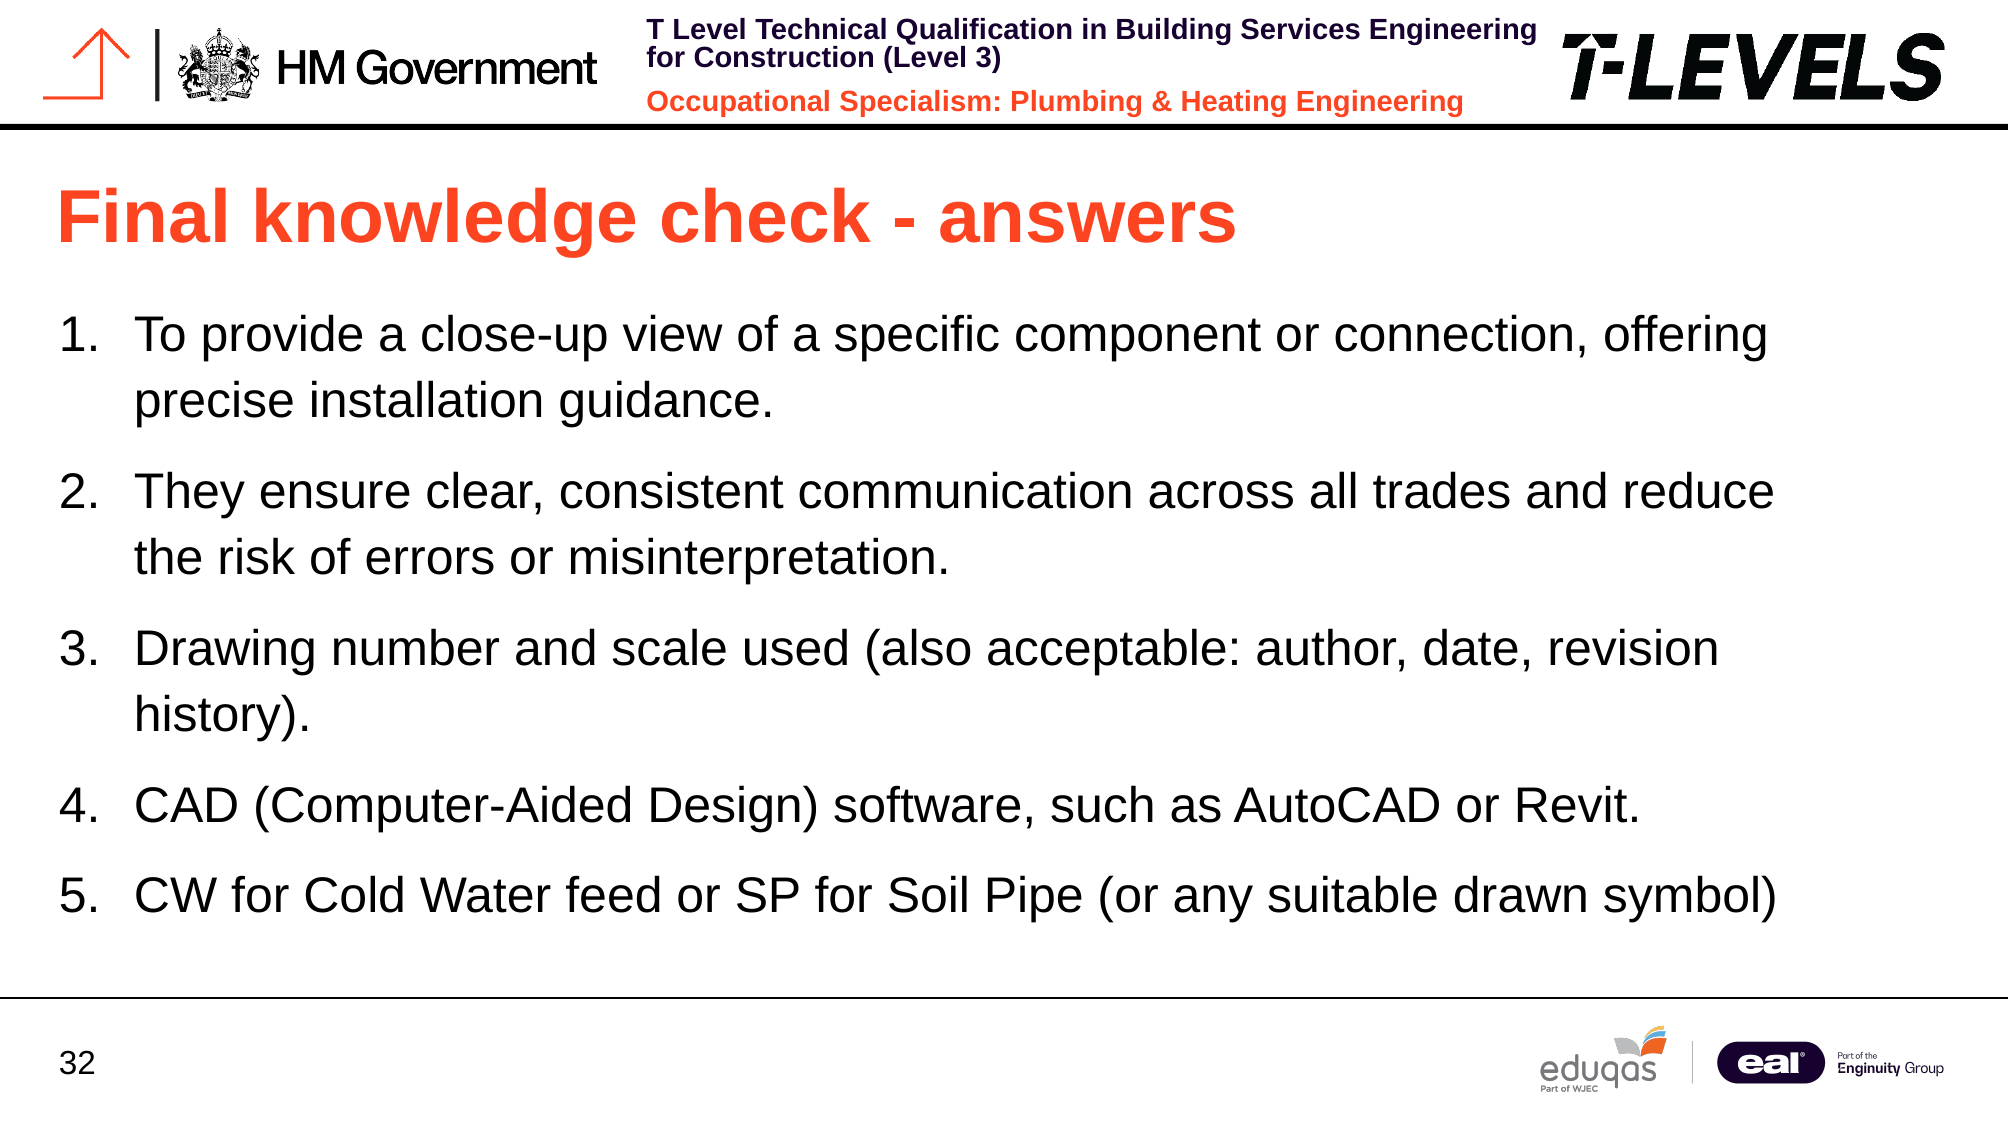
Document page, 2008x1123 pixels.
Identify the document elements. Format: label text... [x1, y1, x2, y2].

title Final knowledge check - answers [41, 111, 1949, 314]
picture [38, 27, 136, 100]
picture [1535, 1021, 1949, 1097]
picture [155, 28, 597, 102]
picture [1543, 25, 1964, 108]
list To provide a close-up view of a specific component or connection, offering precise installation guidance. They ensure clear, consistent communication across all trades and reduce the risk of errors or misinterpretation. Drawing number and scale used (also acceptable: author, date, revision history). CAD (Computer-Aided Design) software, such as AutoCAD or Revit. CW for Cold Water feed or SP for Soil Pipe (or any suitable drawn symbol) [59, 295, 1820, 975]
